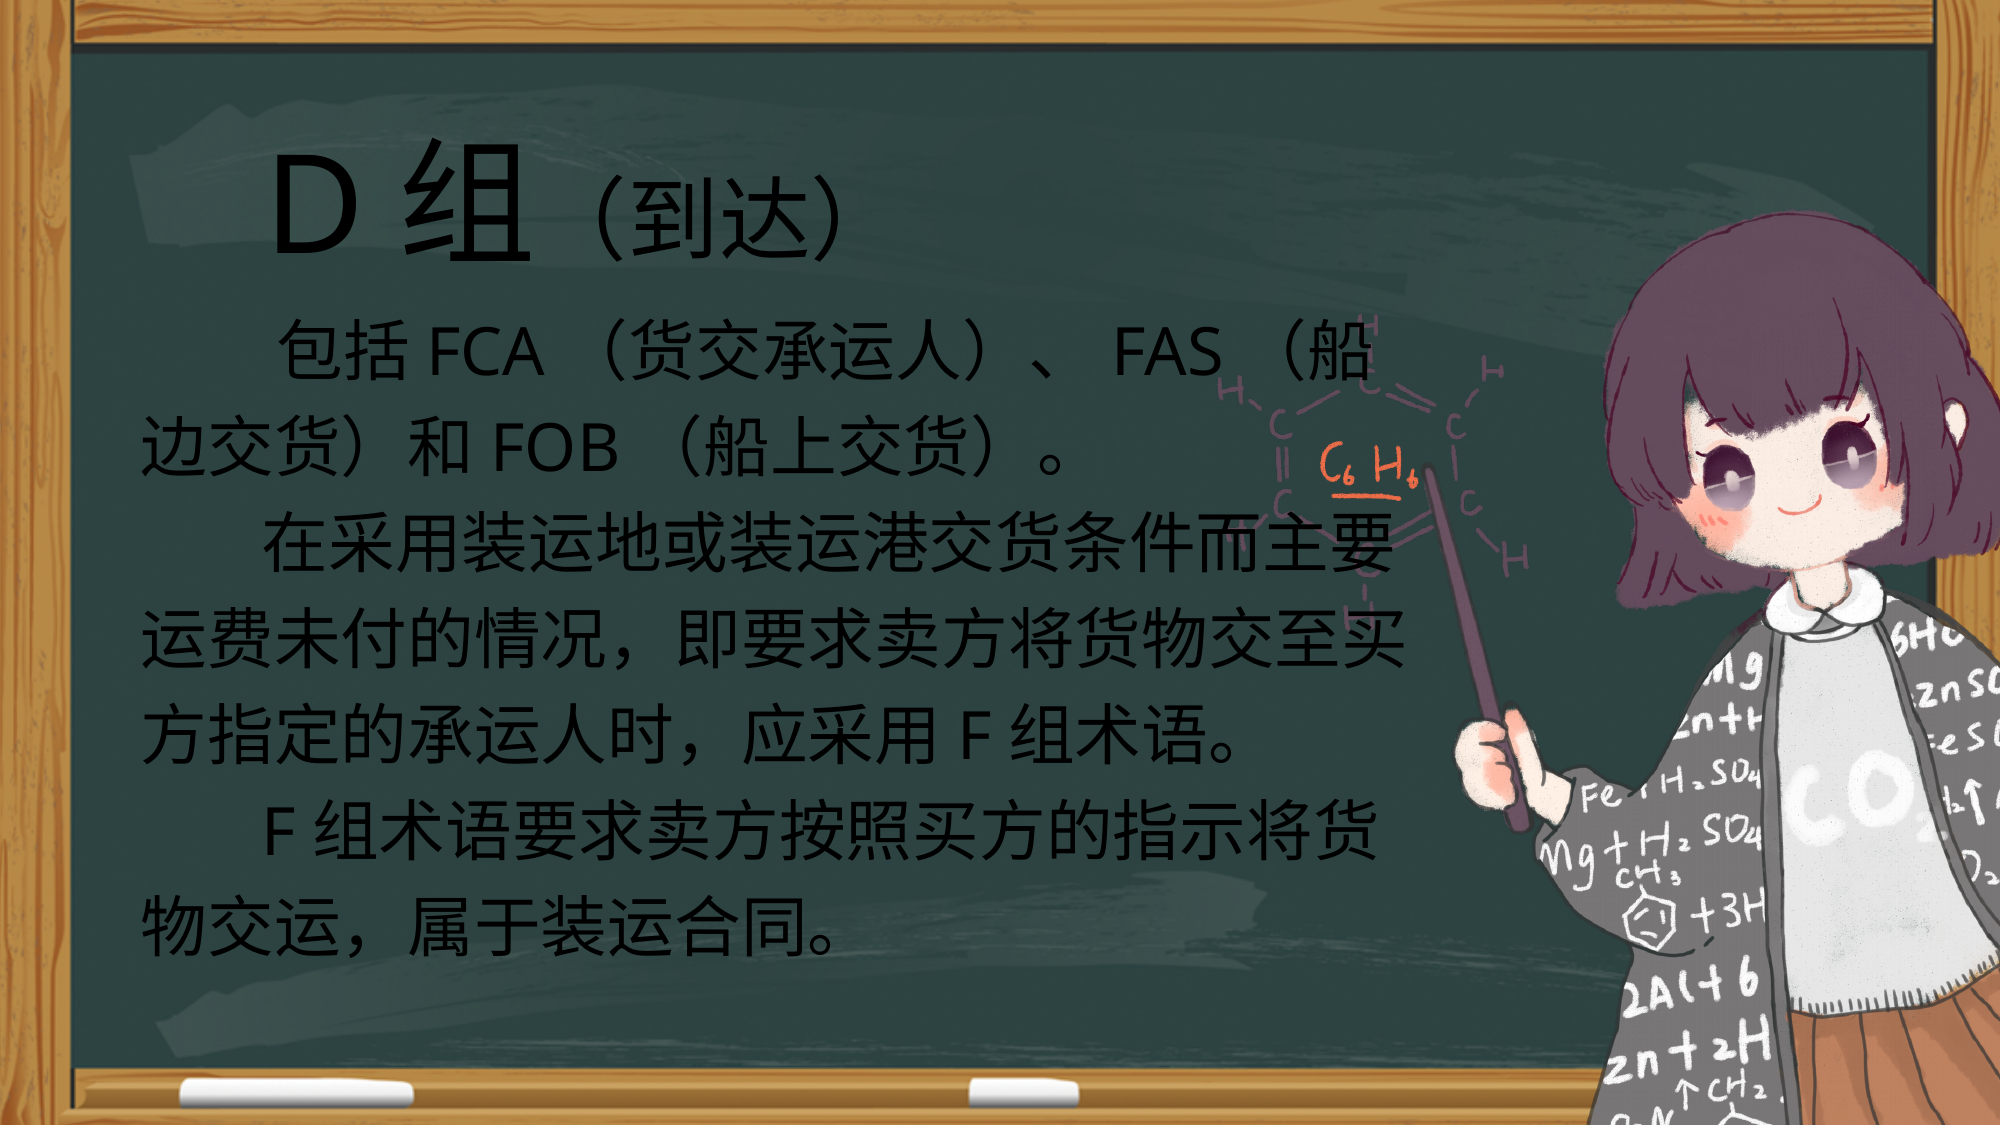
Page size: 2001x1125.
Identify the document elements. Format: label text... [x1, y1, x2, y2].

picture [0, 0, 2000, 1125]
text_box 包括FCA（货交承运人）、FAS（船边交货）和FOB（船上交货）。 在采用装运地或装运港交货条件而主要运费未付的情况，即要求卖方将货物交至买方指定的承运人时，应采用F组术语。 F组术语要求卖方按照买方的指示将货物交运，属于装运合同。 [125, 285, 1145, 972]
text_box D组（到达） [102, 111, 1066, 286]
